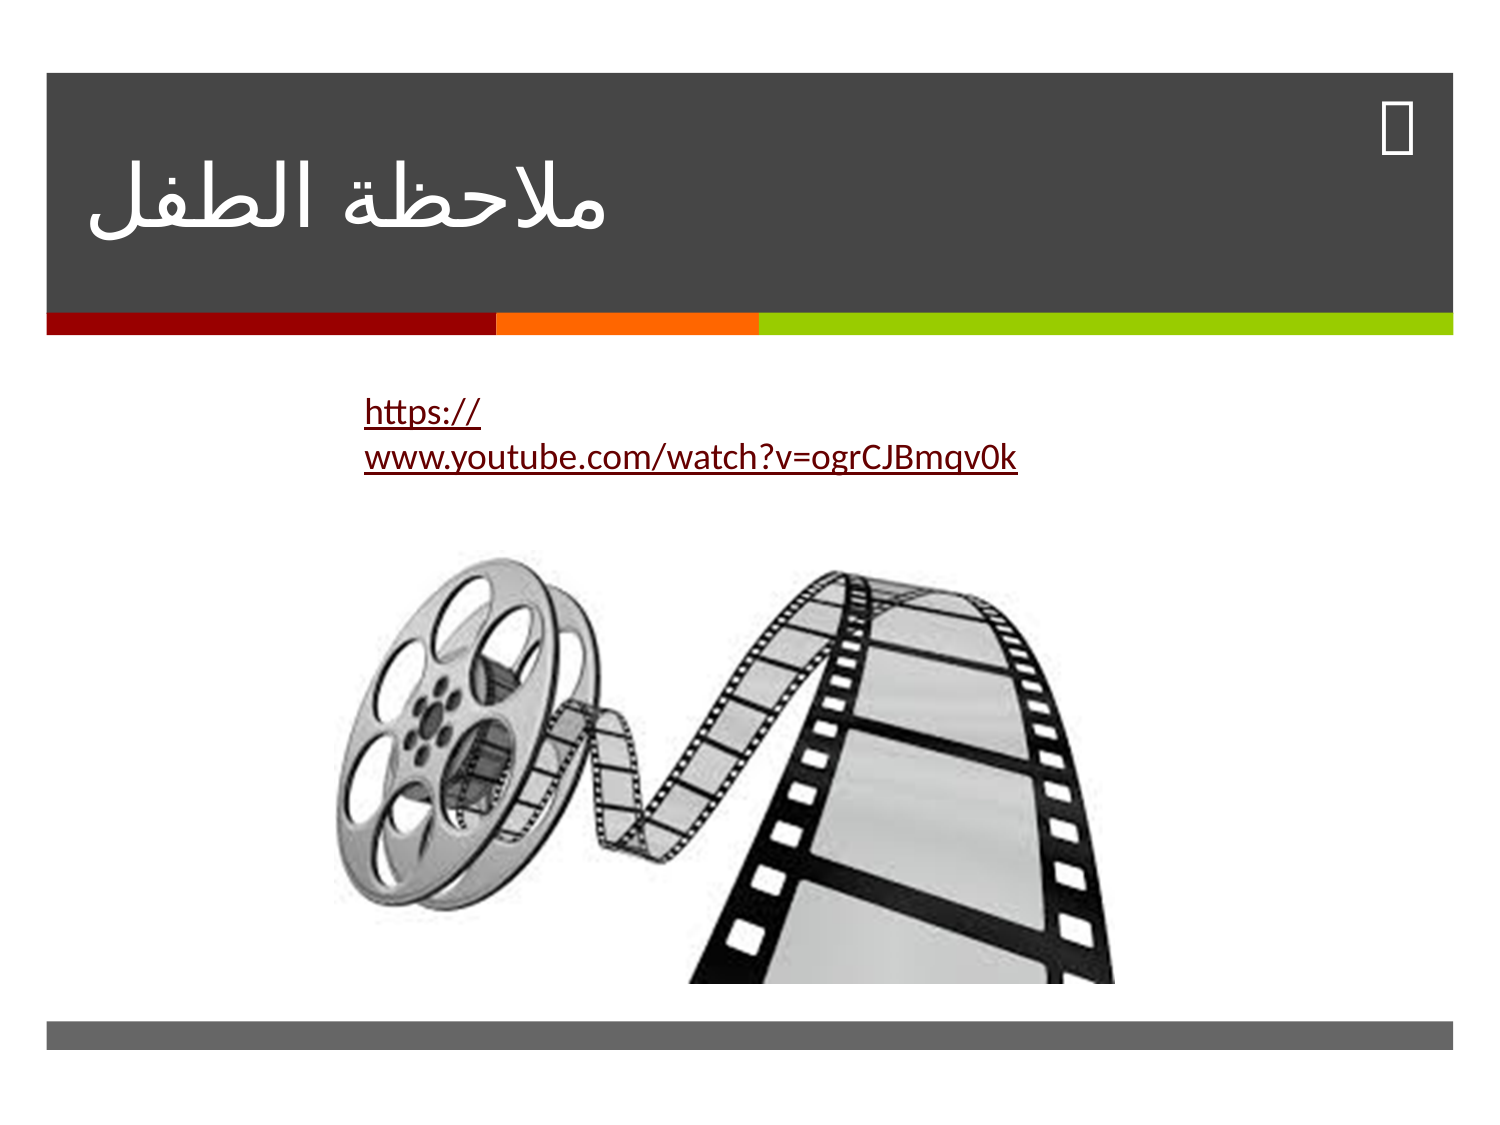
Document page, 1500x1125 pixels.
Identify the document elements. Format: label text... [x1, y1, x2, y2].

picture [334, 549, 1116, 984]
title ملاحظة الطفل [69, 73, 1351, 253]
text_box https://www.youtube.com/watch?v=ogrCJBmqv0k [349, 379, 1100, 530]
